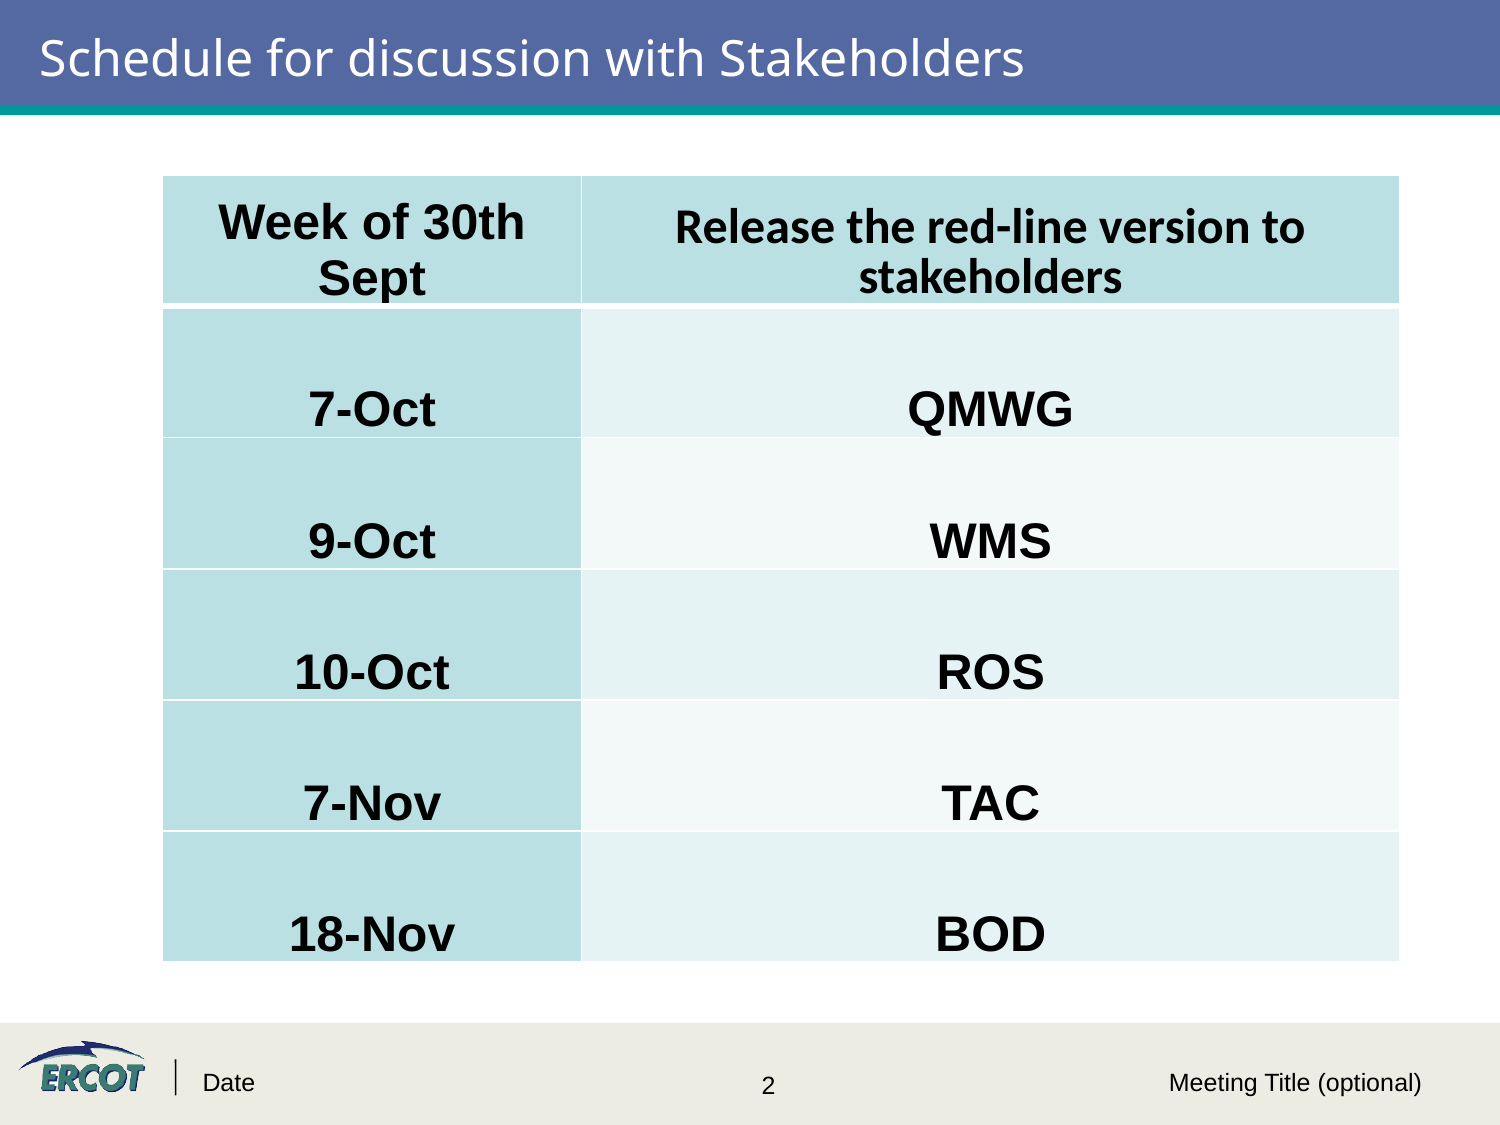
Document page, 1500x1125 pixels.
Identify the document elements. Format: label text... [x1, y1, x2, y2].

footer Meeting Title (optional) [1025, 1059, 1438, 1125]
table_cell 7-Nov [163, 701, 581, 830]
table_cell 7-Oct [163, 309, 581, 437]
table_header Release the red-line version to stakeholders [582, 176, 1399, 303]
picture [10, 1031, 151, 1111]
table_cell WMS [582, 438, 1399, 568]
table_cell 18-Nov [163, 832, 581, 961]
table_cell BOD [582, 832, 1399, 961]
table_header Week of 30th Sept [163, 176, 581, 303]
slide_number Date [187, 1059, 538, 1125]
table_cell 9-Oct [163, 438, 581, 568]
table_cell 10-Oct [163, 570, 581, 699]
table_cell QMWG [582, 309, 1399, 437]
table_cell TAC [582, 701, 1399, 830]
title Schedule for discussion with Stakeholders [24, 0, 1450, 113]
table_cell ROS [582, 570, 1399, 699]
